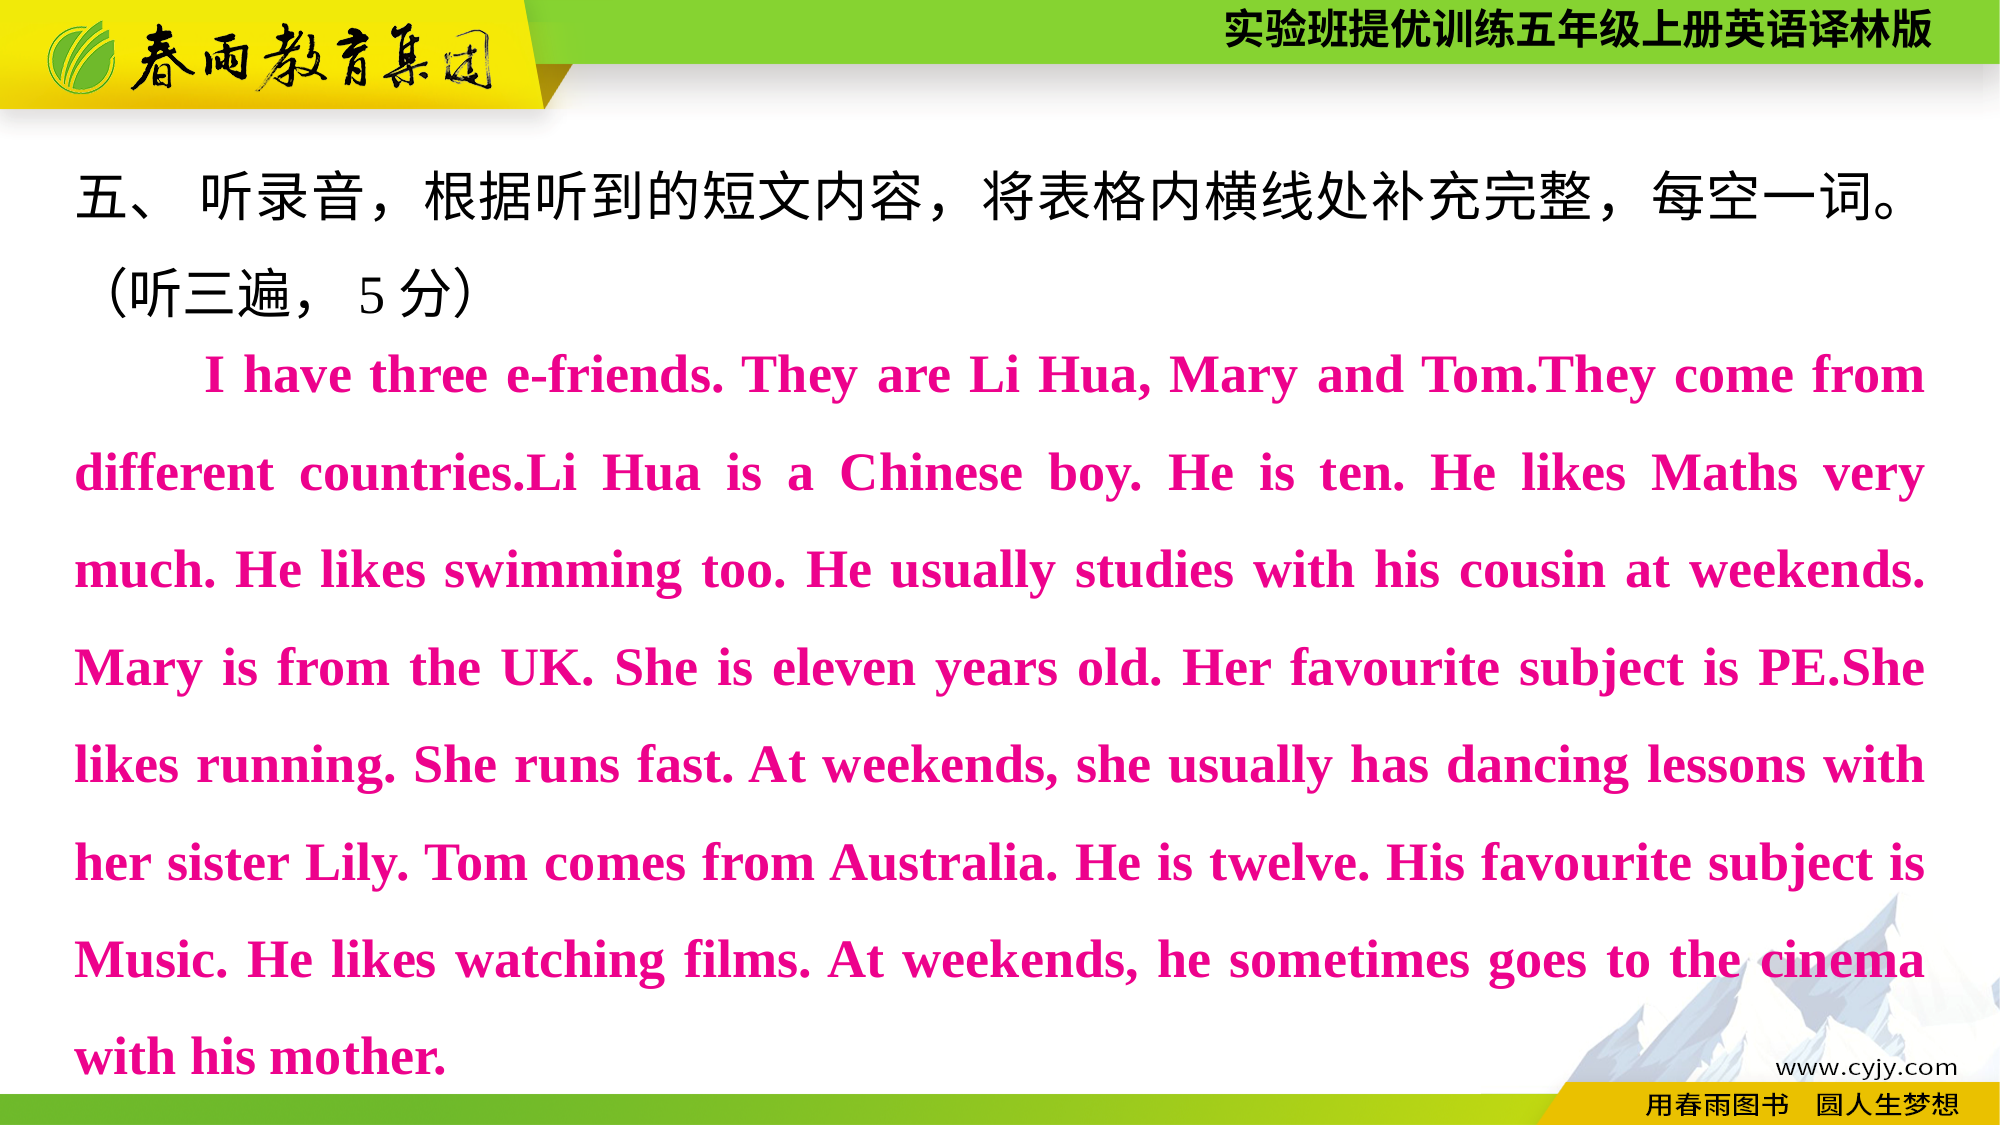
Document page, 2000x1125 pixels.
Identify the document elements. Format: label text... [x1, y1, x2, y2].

text_box I have three e-friends. They are Li Hua, Mary and Tom.They come from different countries.Li Hua is a Chinese boy. He is ten. He likes Maths very much. He likes swimming too. He usually studies with his cousin at weekends. Mary is from the UK. She is eleven years old. Her favourite subject is PE.She likes running. She runs fast. At weekends, she usually has dancing lessons with her sister Lily. Tom comes from Australia. He is twelve. His favourite subject is Music. He likes watching films. At weekends, he sometimes goes to the cinema with his mother. [59, 298, 1944, 1094]
list 五、 听录音，根据听到的短文内容，将表格内横线处补充完整，每空一词。（听三遍，5分） [59, 122, 1944, 298]
picture [0, 0, 2000, 1125]
